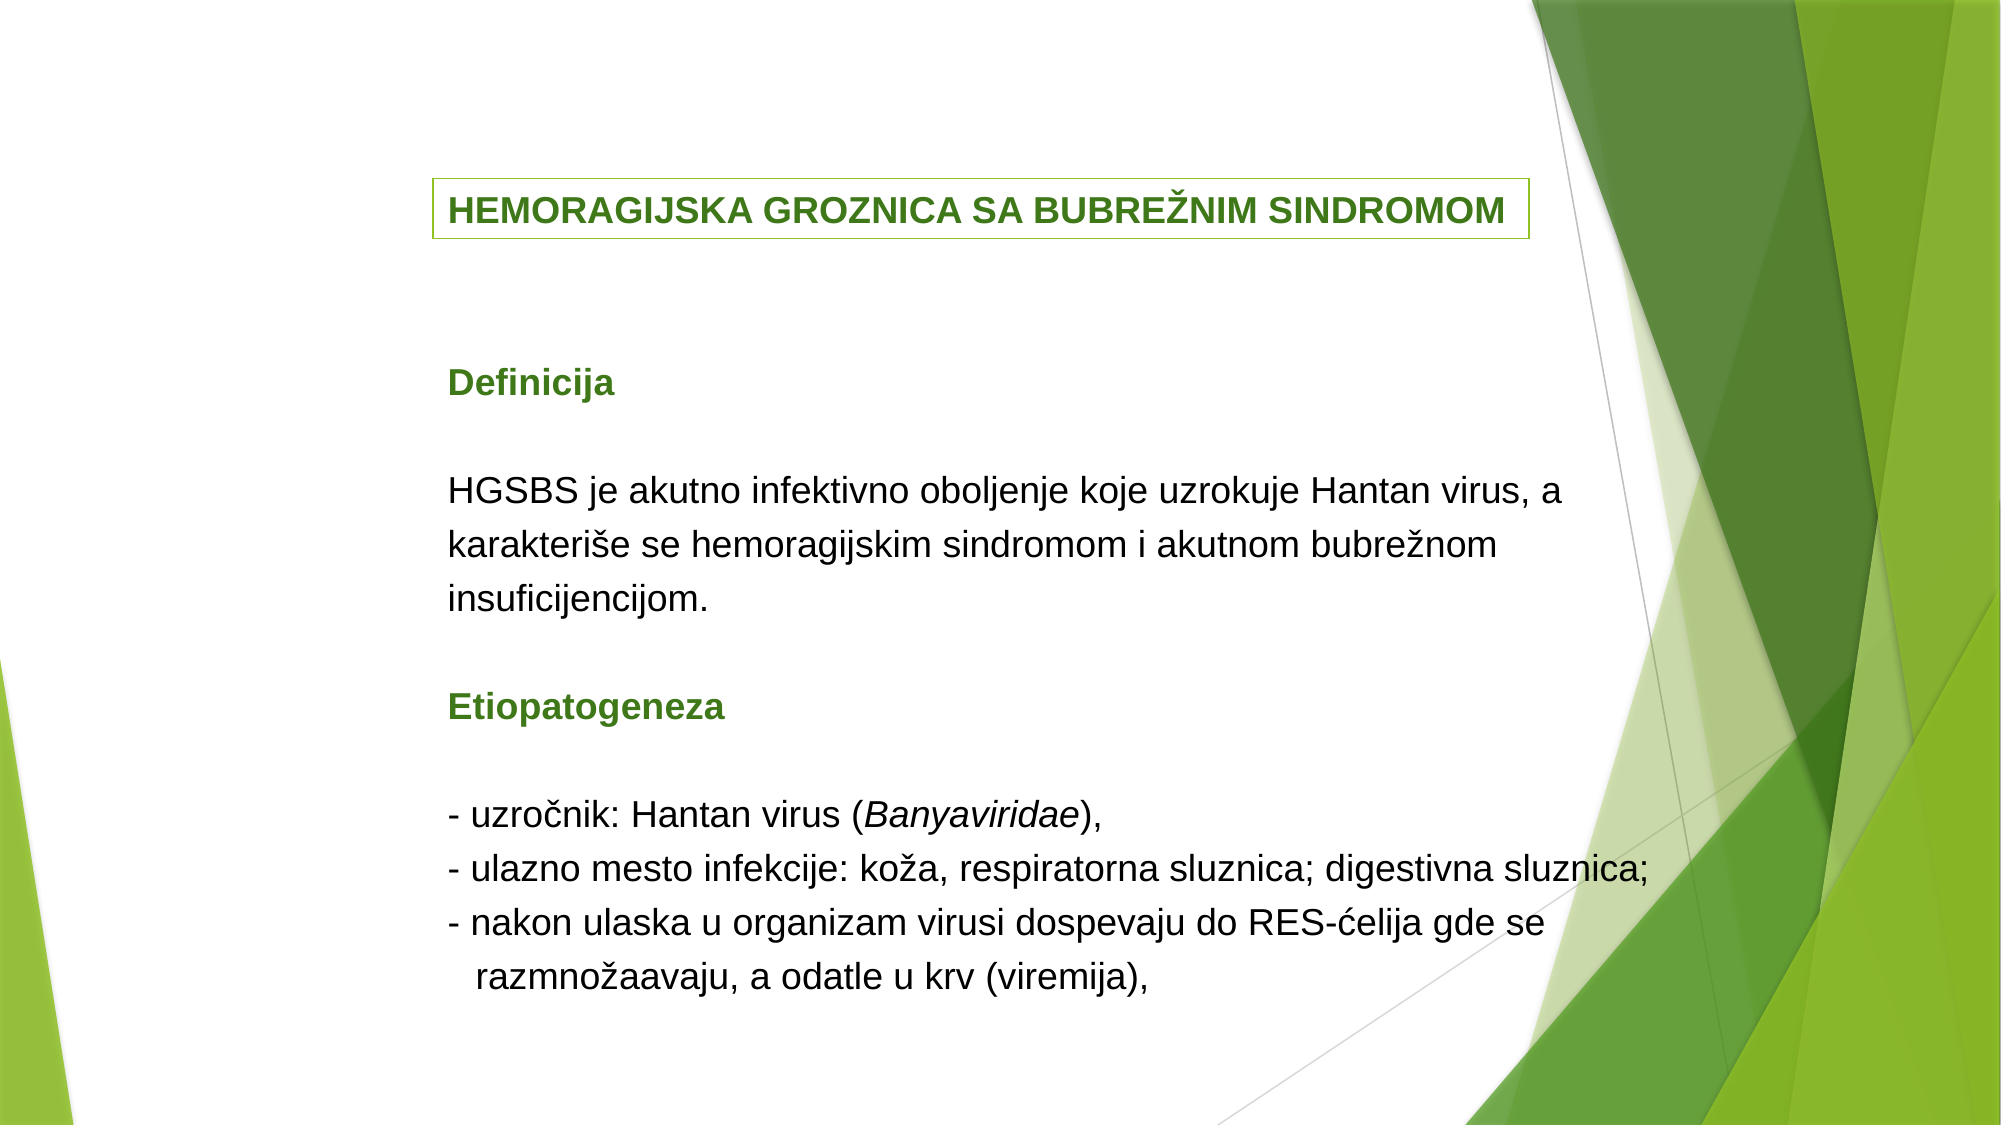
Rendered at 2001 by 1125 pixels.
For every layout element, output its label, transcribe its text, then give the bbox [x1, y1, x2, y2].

text_box HEMORAGIJSKA GROZNICA SA BUBREŽNIM SINDROMOM [433, 178, 1530, 239]
text_box Definicija HGSBS je akutno infektivno oboljenje koje uzrokuje Hantan virus, a karakteriše se hemoragijskim sindromom i akutnom bubrežnom insuficijencijom. Etiopatogeneza - uzročnik: Hantan virus (Banyaviridae), - ulazno mesto infekcije: koža, respiratorna sluznica; digestivna sluznica; - nakon ulaska u organizam virusi dospevaju do RES-ćelija gde se razmnožaavaju, a odatle u krv (viremija), [432, 341, 1700, 1005]
